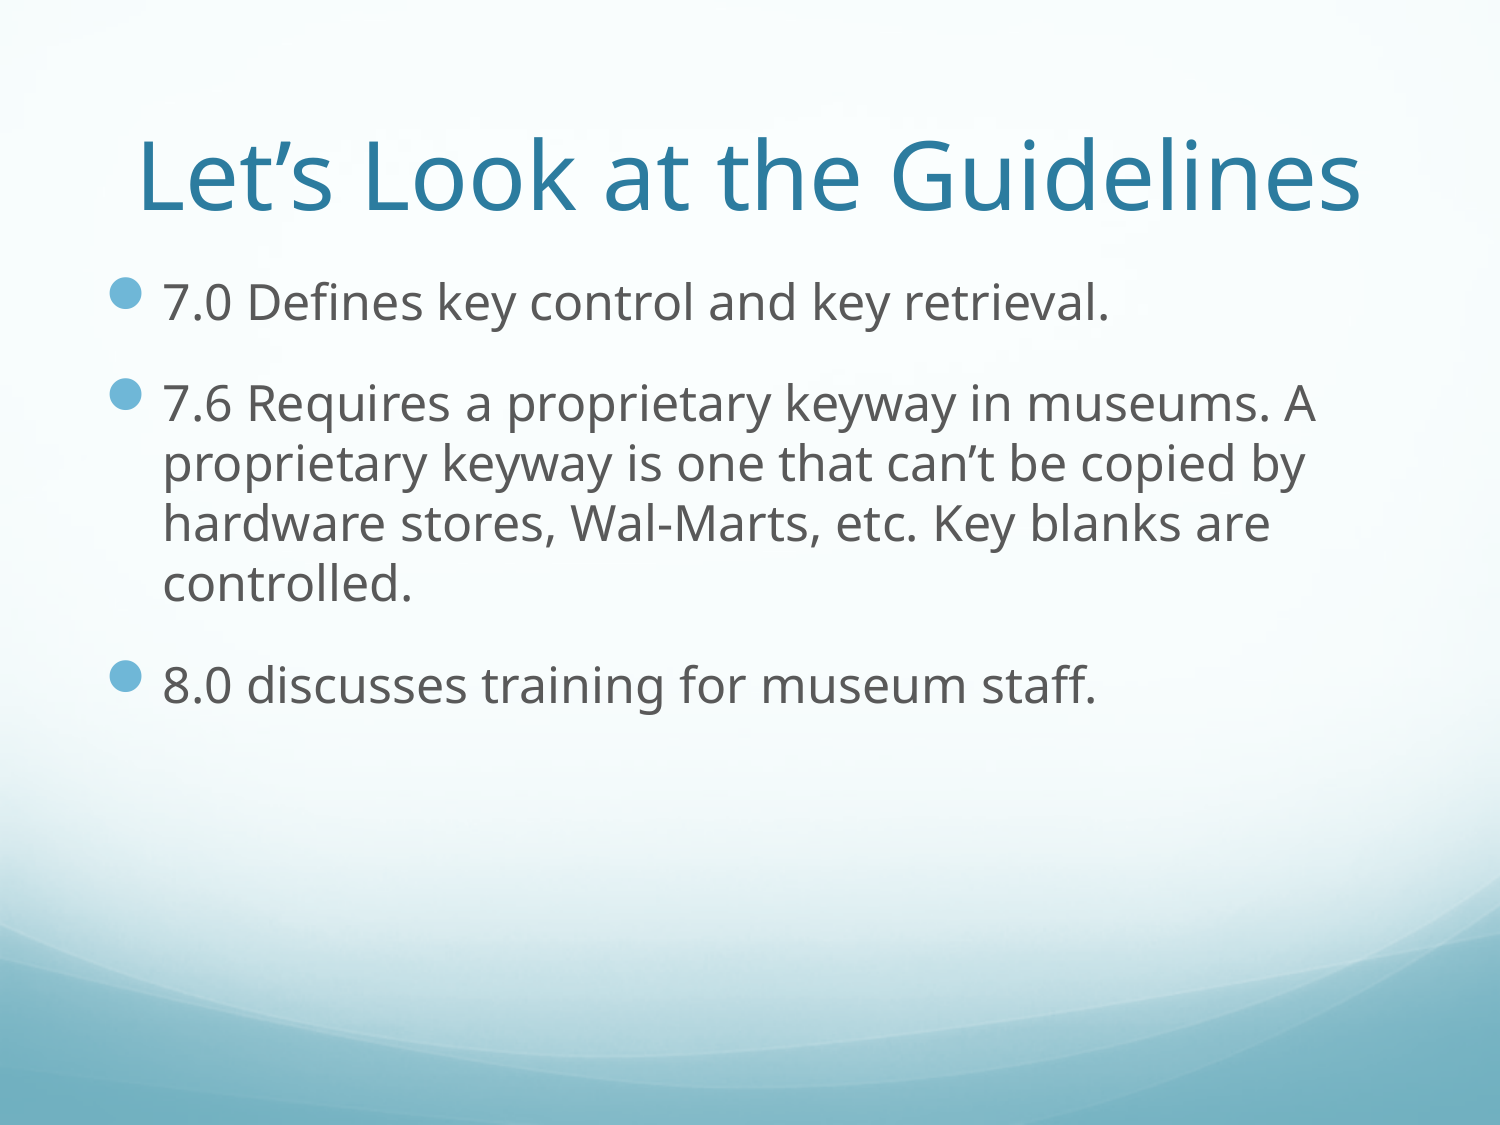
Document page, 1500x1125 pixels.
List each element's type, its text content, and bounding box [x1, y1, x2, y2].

list 7.0 Defines key control and key retrieval. 7.6 Requires a proprietary keyway in museums. A proprietary keyway is one that can’t be copied by hardware stores, Wal-Marts, etc. Key blanks are controlled. 8.0 discusses training for museum staff. [90, 262, 1410, 975]
title Let’s Look at the Guidelines [90, 17, 1410, 237]
